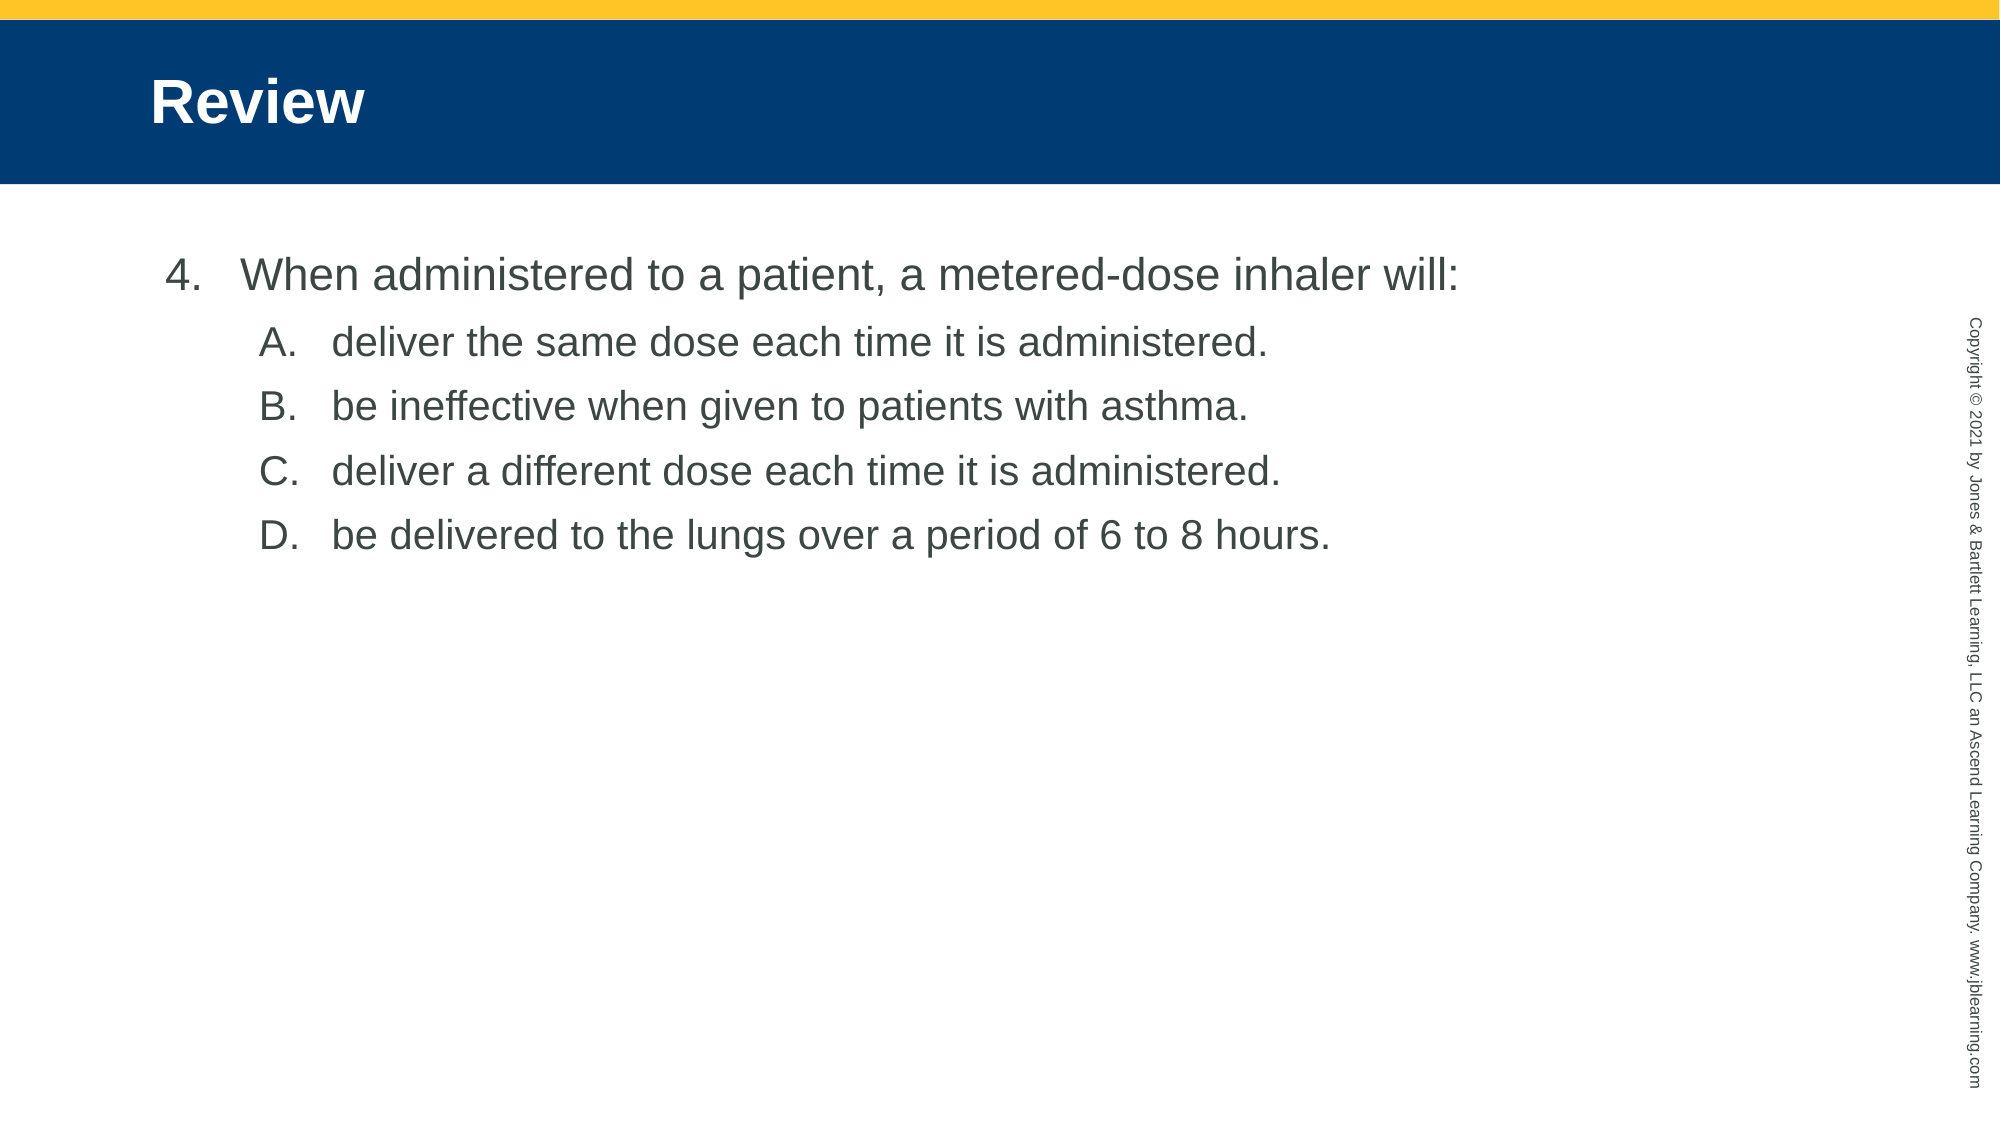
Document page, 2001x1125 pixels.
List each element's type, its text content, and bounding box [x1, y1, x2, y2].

list When administered to a patient, a metered-dose inhaler will: deliver the same dose each time it is administered. be ineffective when given to patients with asthma. deliver a different dose each time it is administered. be delivered to the lungs over a period of 6 to 8 hours. [150, 237, 1850, 1025]
title Review [0, 19, 2000, 185]
